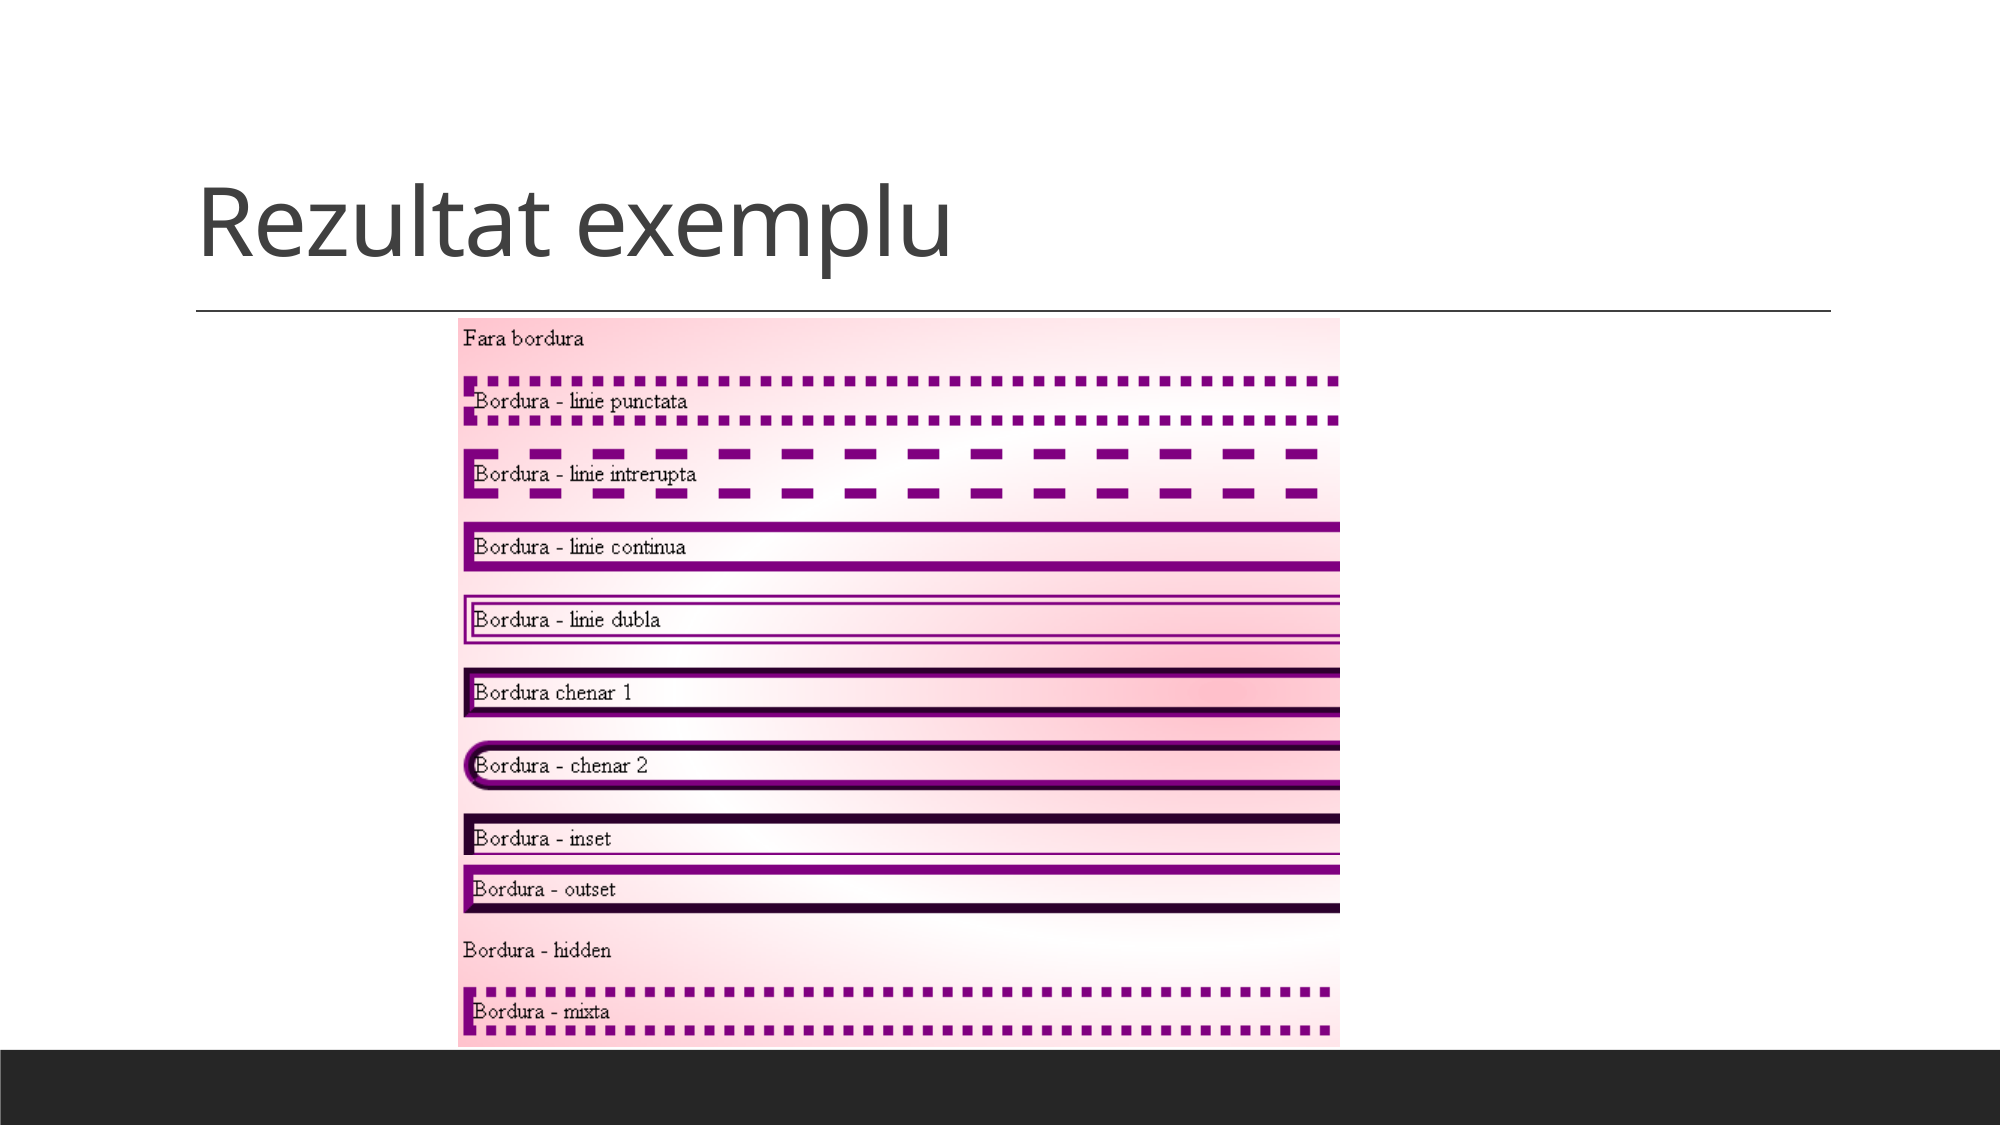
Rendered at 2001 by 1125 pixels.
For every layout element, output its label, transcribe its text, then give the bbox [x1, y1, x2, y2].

title Rezultat exemplu [180, 47, 1830, 285]
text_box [457, 318, 1340, 1048]
